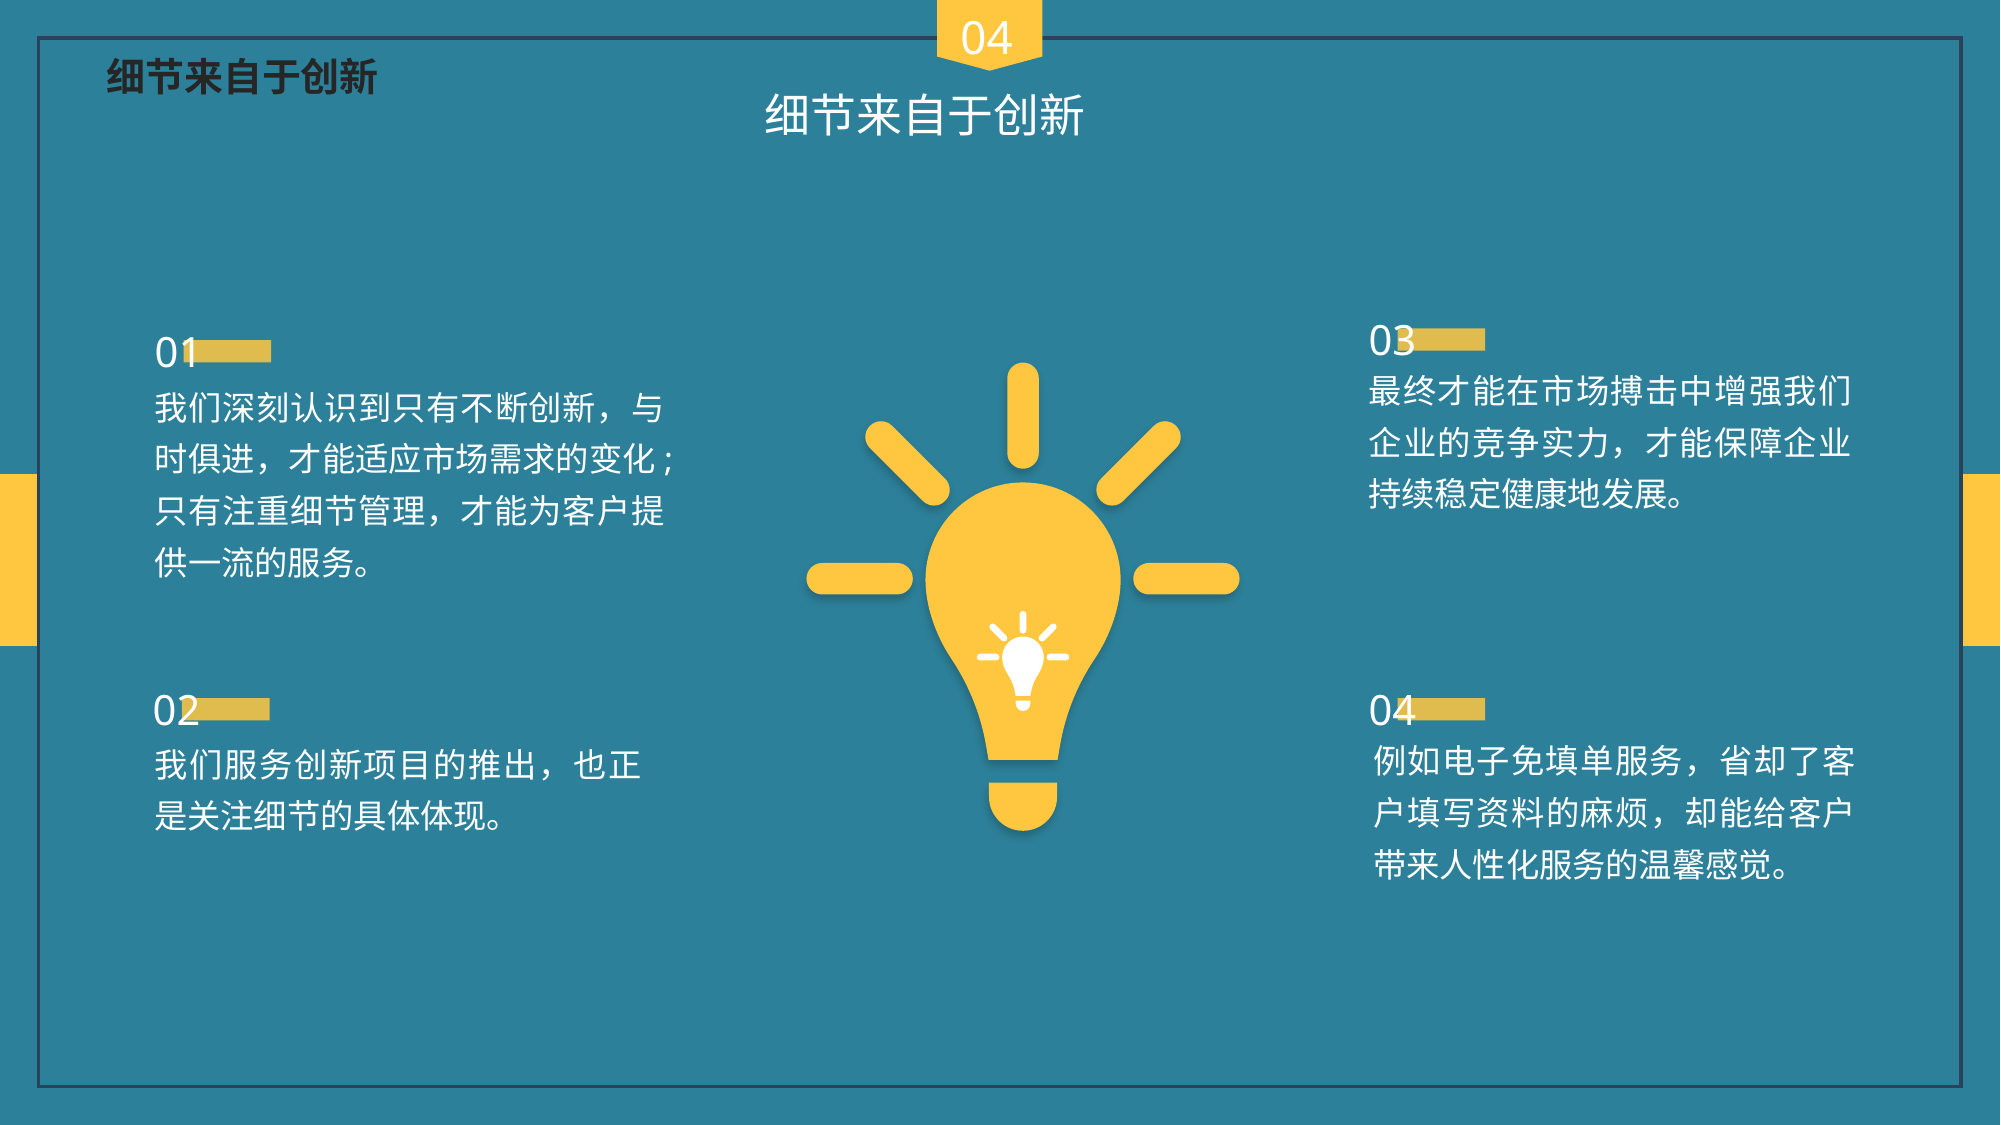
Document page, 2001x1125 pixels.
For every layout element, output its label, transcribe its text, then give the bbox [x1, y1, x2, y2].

text_box [1133, 562, 1240, 595]
text_box 细节来自于创新 [92, 45, 547, 107]
text_box [1096, 421, 1181, 506]
text_box [1046, 653, 1070, 661]
text_box 例如电子免填单服务，省却了客户填写资料的麻烦，却能给客户带来人性化服务的温馨感觉。 [1358, 720, 1872, 892]
text_box 我们服务创新项目的推出，也正是关注细节的具体体现。 [139, 724, 657, 843]
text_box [1353, 291, 1486, 366]
text_box [989, 623, 1008, 642]
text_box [937, 0, 1058, 72]
text_box 我们深刻认识到只有不断创新，与时俱进，才能适应市场需求的变化;只有注重细节管理，才能为客户提供一流的服务。 [139, 367, 679, 590]
text_box [976, 653, 1000, 661]
text_box 细节来自于创新 [749, 79, 1253, 150]
text_box [1002, 636, 1044, 696]
text_box [925, 482, 1121, 760]
text_box [865, 421, 950, 506]
text_box [988, 782, 1058, 831]
text_box [806, 562, 913, 595]
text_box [137, 660, 270, 736]
text_box [1038, 623, 1057, 642]
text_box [1353, 660, 1486, 736]
text_box [1015, 700, 1031, 711]
text_box 最终才能在市场搏击中增强我们企业的竞争实力，才能保障企业持续稳定健康地发展。 [1353, 350, 1867, 573]
text_box [1007, 362, 1039, 469]
text_box [1019, 610, 1027, 634]
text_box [139, 302, 272, 378]
